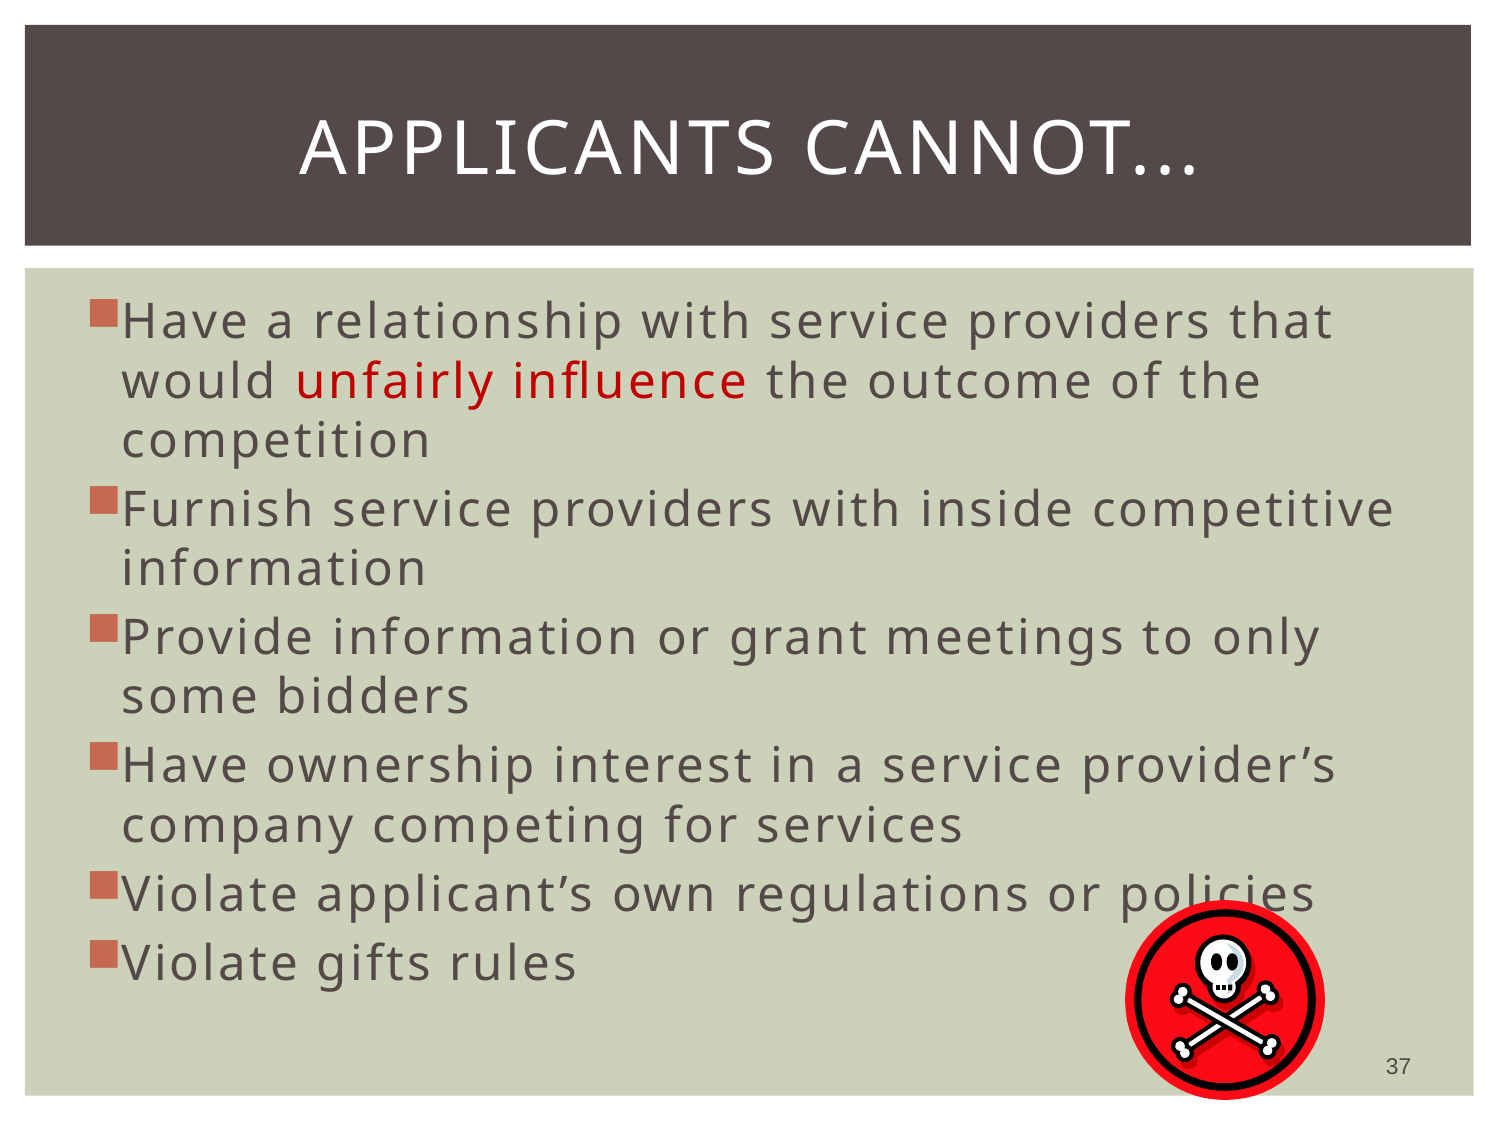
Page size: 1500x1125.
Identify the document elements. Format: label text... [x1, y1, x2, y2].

title APPLICANTS CANNOT... [62, 58, 1438, 232]
slide_number 37 [1349, 1041, 1448, 1089]
picture [1124, 899, 1326, 1101]
list Have a relationship with service providers that would unfairly influence the outcome of the competition Furnish service providers with inside competitive information Provide information or grant meetings to only some bidders Have ownership interest in a service provider’s company competing for services Violate applicant’s own regulations or policies Violate gifts rules [62, 282, 1442, 1005]
